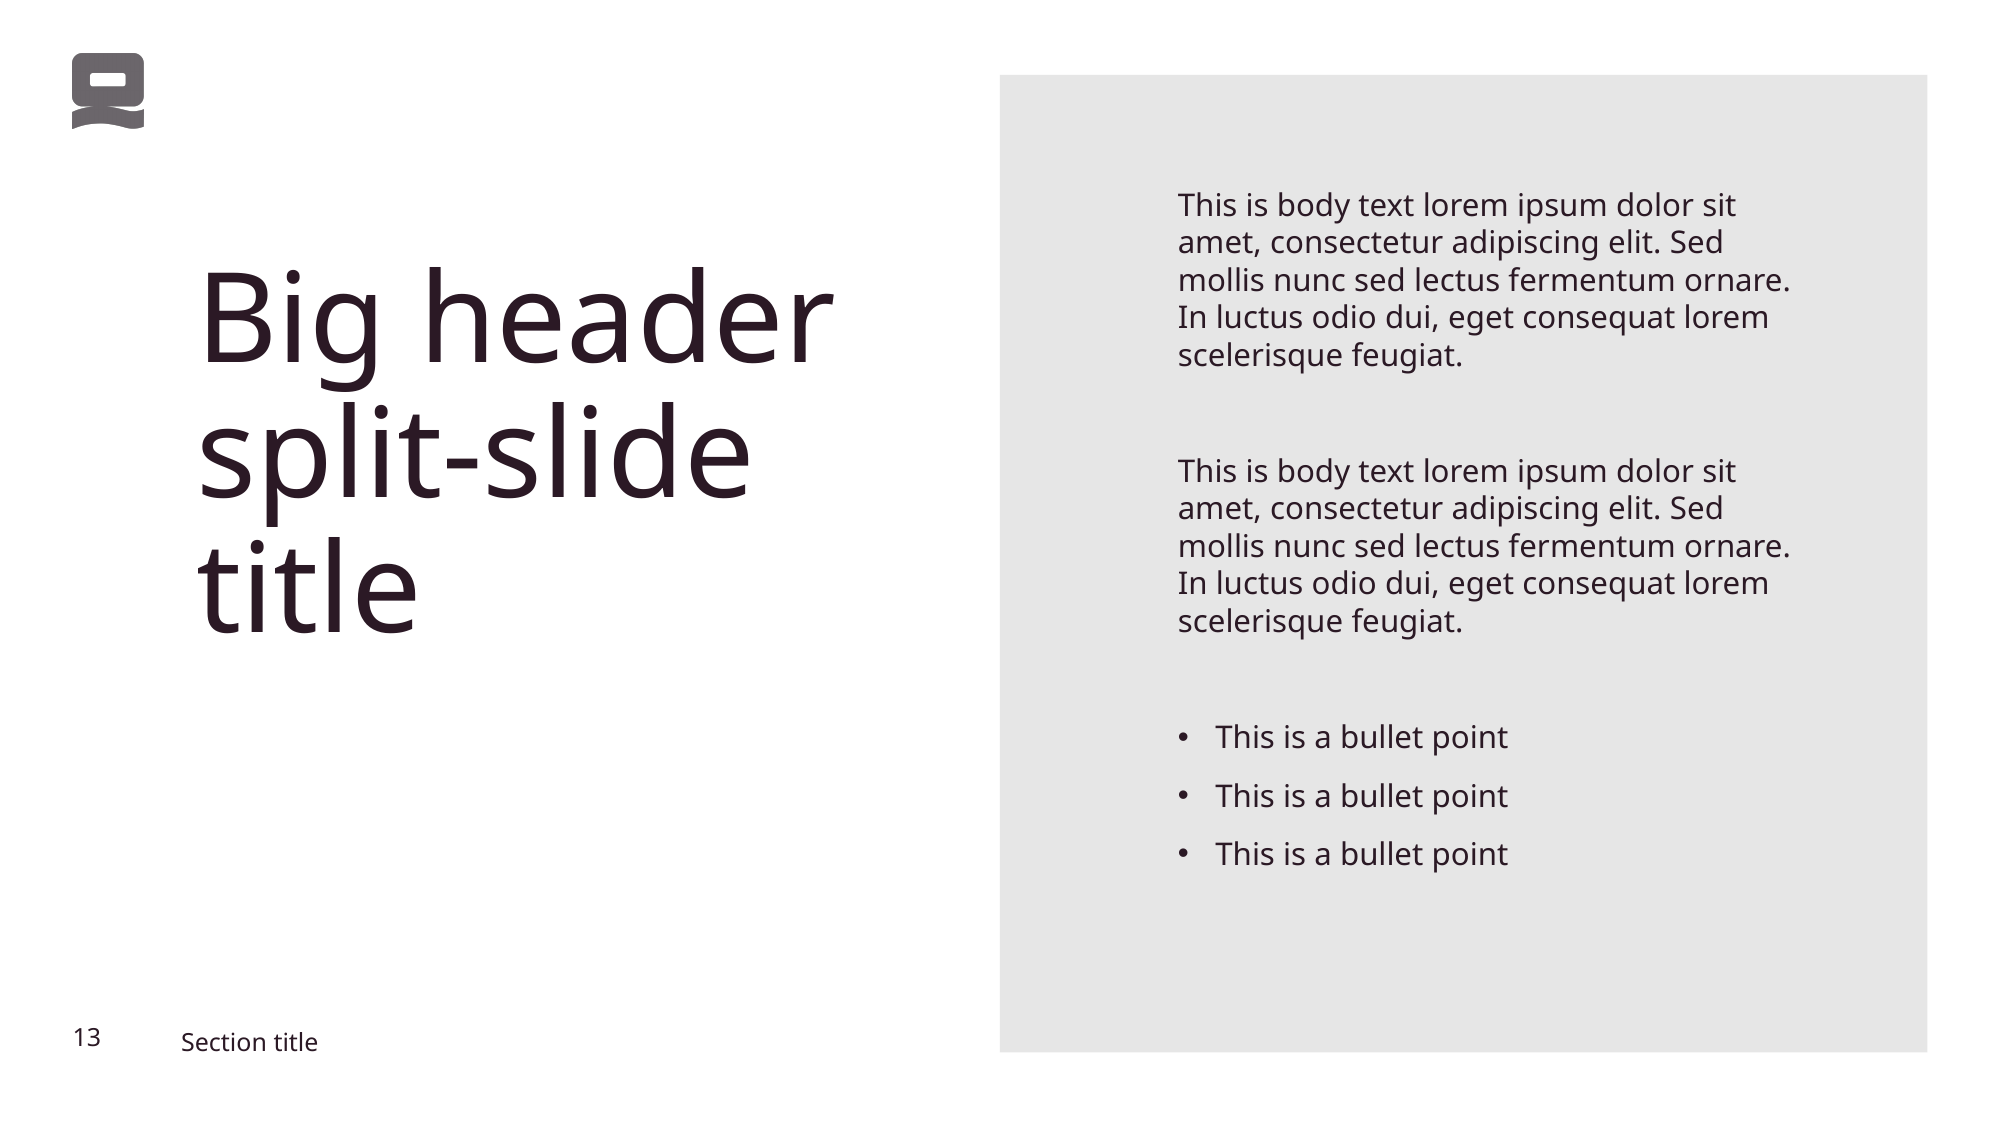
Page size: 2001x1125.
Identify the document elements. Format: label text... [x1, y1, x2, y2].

text_box Section title [181, 1029, 600, 1071]
text_box Big header split-slide title [181, 246, 919, 638]
picture [72, 53, 144, 129]
text_box [999, 74, 1928, 1054]
text_box 13 [72, 978, 159, 1053]
text_box This is body text lorem ipsum dolor sit amet, consectetur adipiscing elit. Sed mollis nunc sed lectus fermentum ornare. In luctus odio dui, eget consequat lorem scelerisque feugiat. This is body text lorem ipsum dolor sit amet, consectetur adipiscing elit. Sed mollis nunc sed lectus fermentum ornare. In luctus odio dui, eget consequat lorem scelerisque feugiat. This is a bullet point This is a bullet point This is a bullet point [1162, 177, 1812, 1013]
